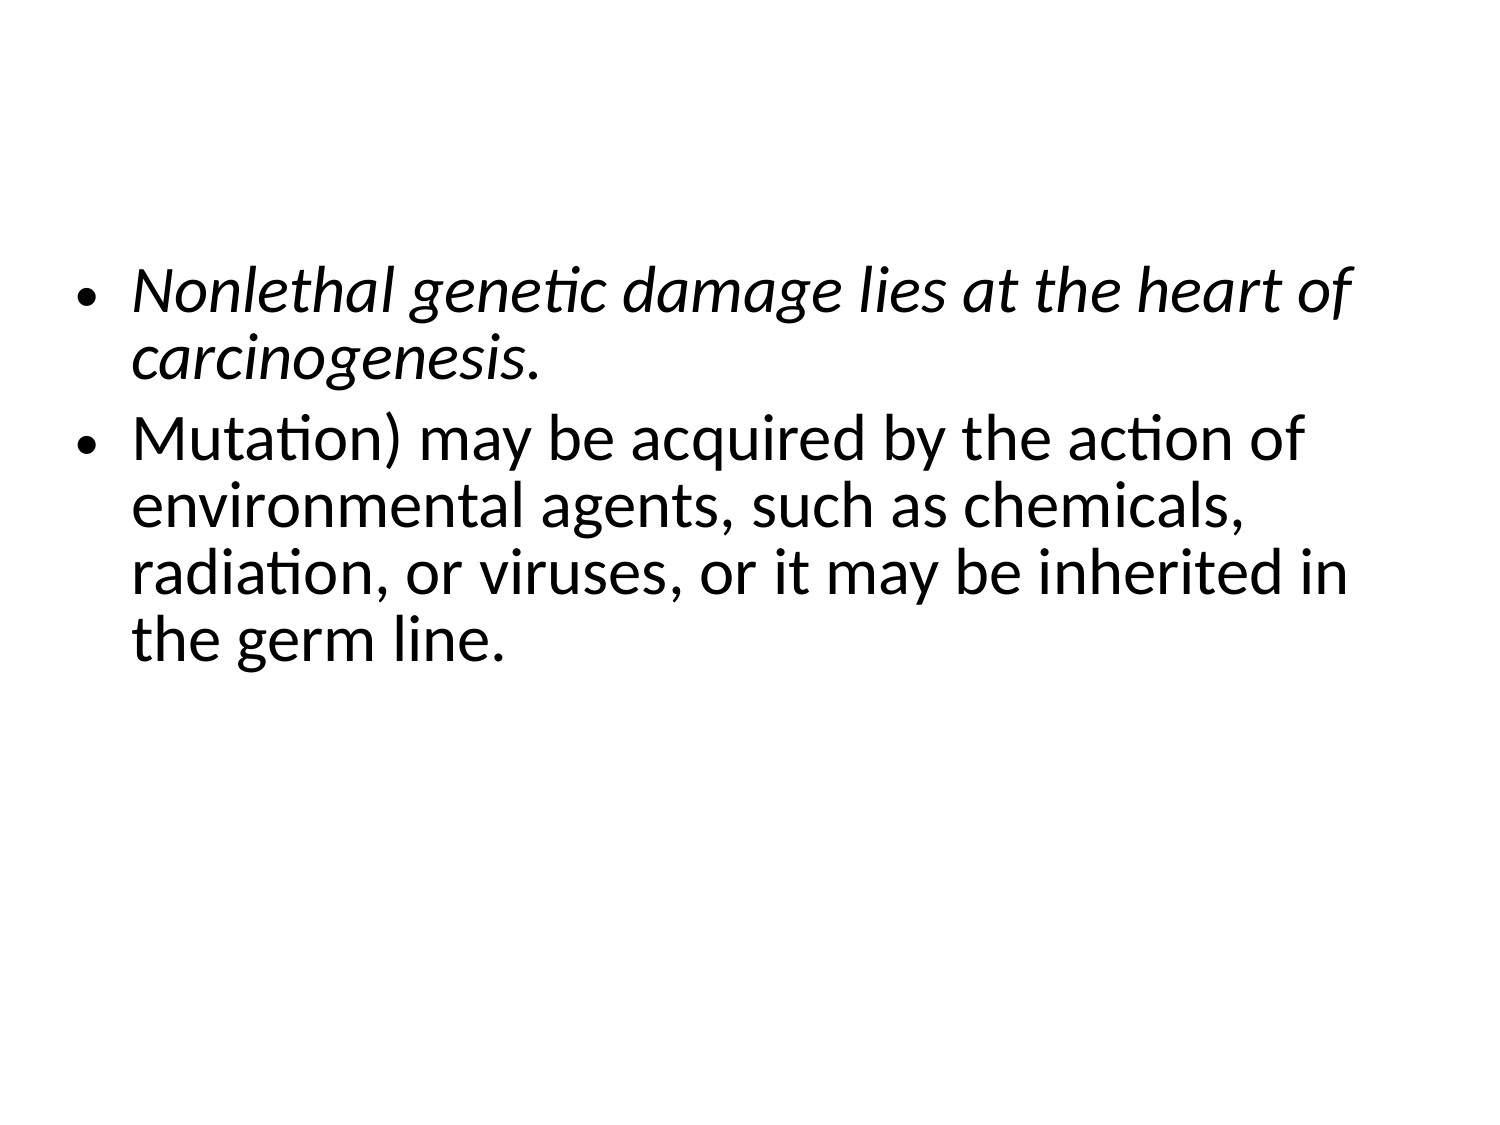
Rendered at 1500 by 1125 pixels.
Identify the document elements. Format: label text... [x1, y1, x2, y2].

list Nonlethal genetic damage lies at the heart of carcinogenesis. Mutation) may be acquired by the action of environmental agents, such as chemicals, radiation, or viruses, or it may be inherited in the germ line. [75, 262, 1425, 1005]
